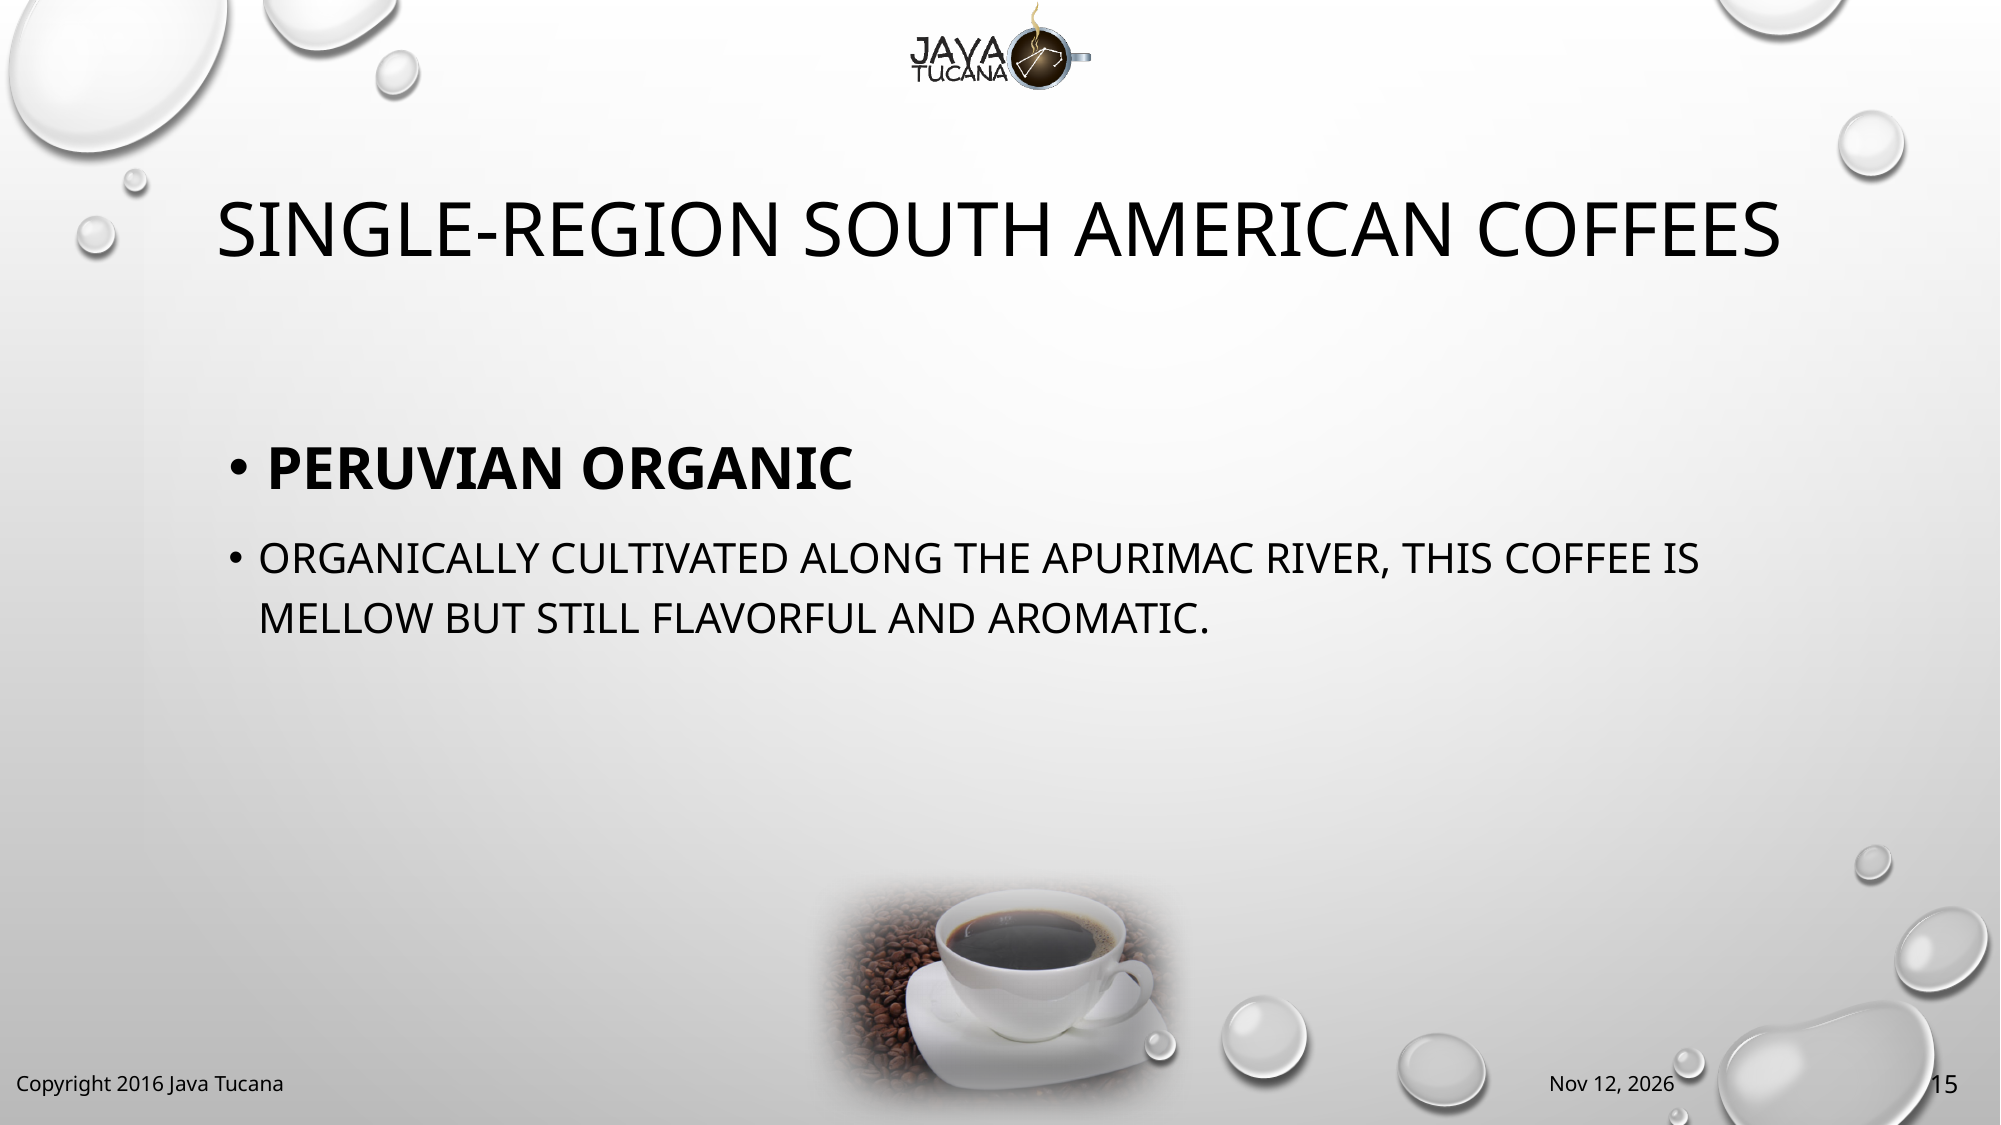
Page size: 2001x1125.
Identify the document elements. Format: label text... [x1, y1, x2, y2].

footer Copyright 2016 Java Tucana [1, 1055, 1096, 1116]
picture [0, 0, 2001, 1125]
slide_number 15 [1848, 1055, 1974, 1116]
slide_number 25-May-16 [1239, 1055, 1690, 1116]
title Single-region South American coffees [149, 101, 1851, 364]
list Peruvian Organic Organically cultivated along the Apurimac River, this coffee is mellow but still flavorful and aromatic. [213, 409, 1787, 800]
